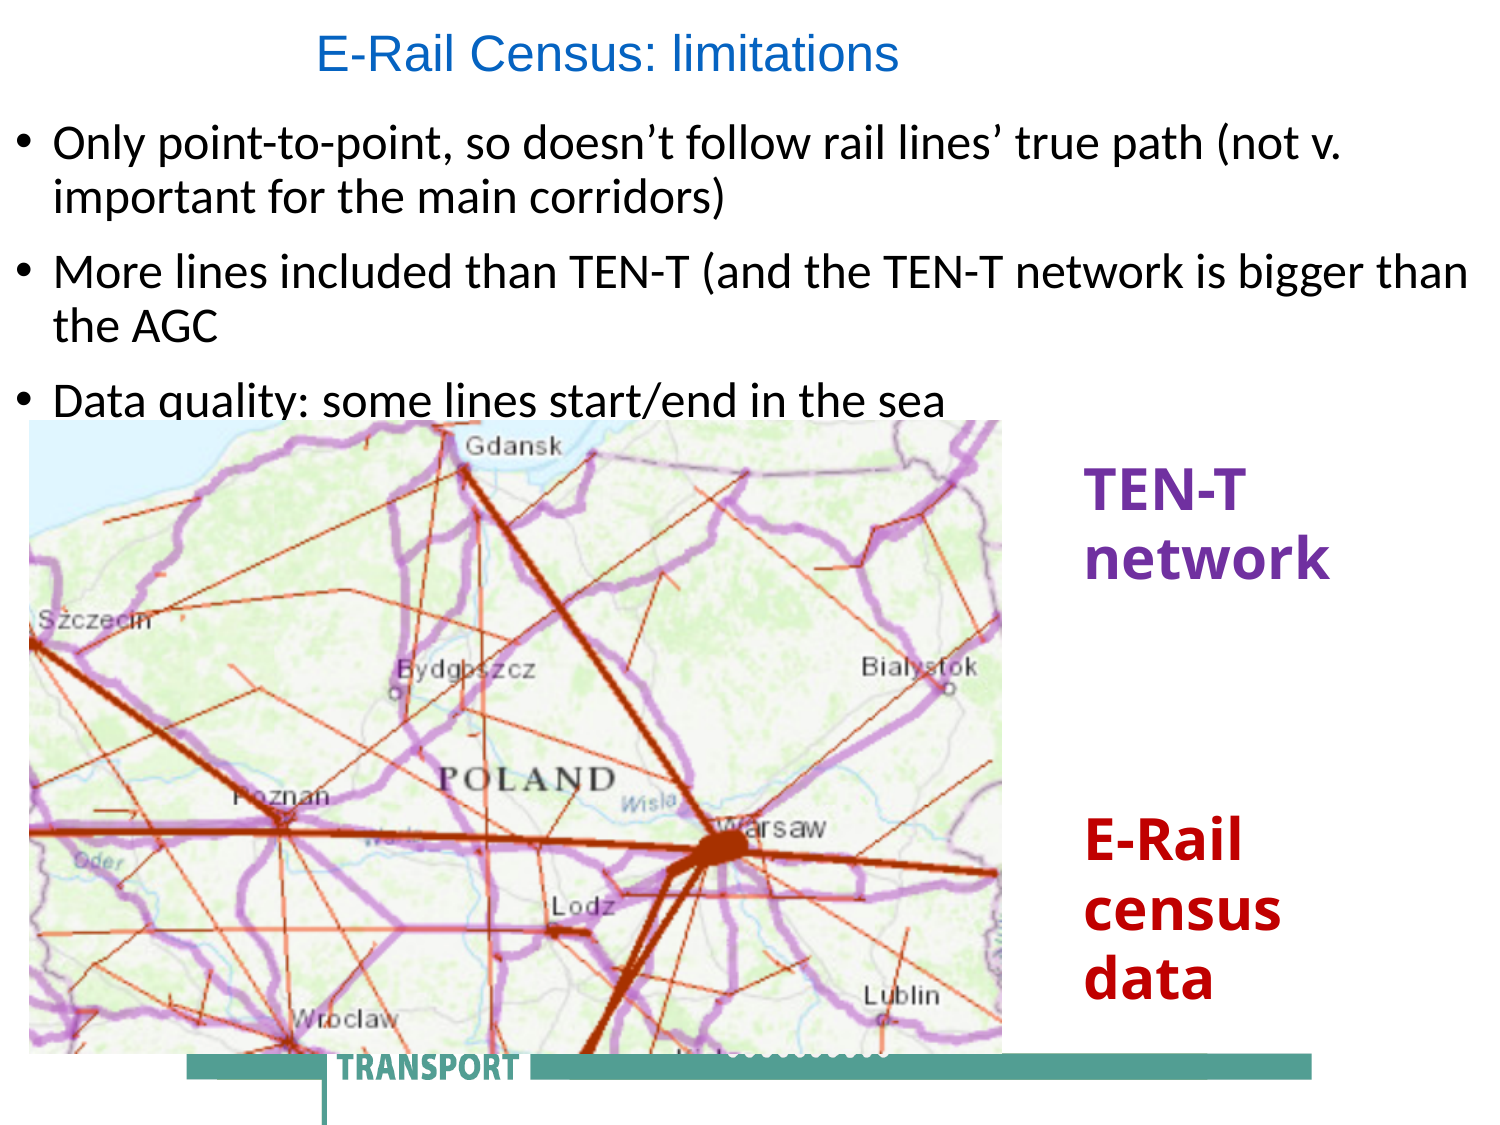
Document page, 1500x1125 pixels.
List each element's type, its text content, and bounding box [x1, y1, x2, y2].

picture [29, 420, 1312, 1125]
list Only point-to-point, so doesn’t follow rail lines’ true path (not v. important for the main corridors) More lines included than TEN-T (and the TEN-T network is bigger than the AGC Data quality: some lines start/end in the sea [0, 109, 1500, 823]
text_box E-Rail Census: limitations [112, 19, 1105, 90]
text_box TEN-T network E-Rail census data [1068, 444, 1388, 1019]
